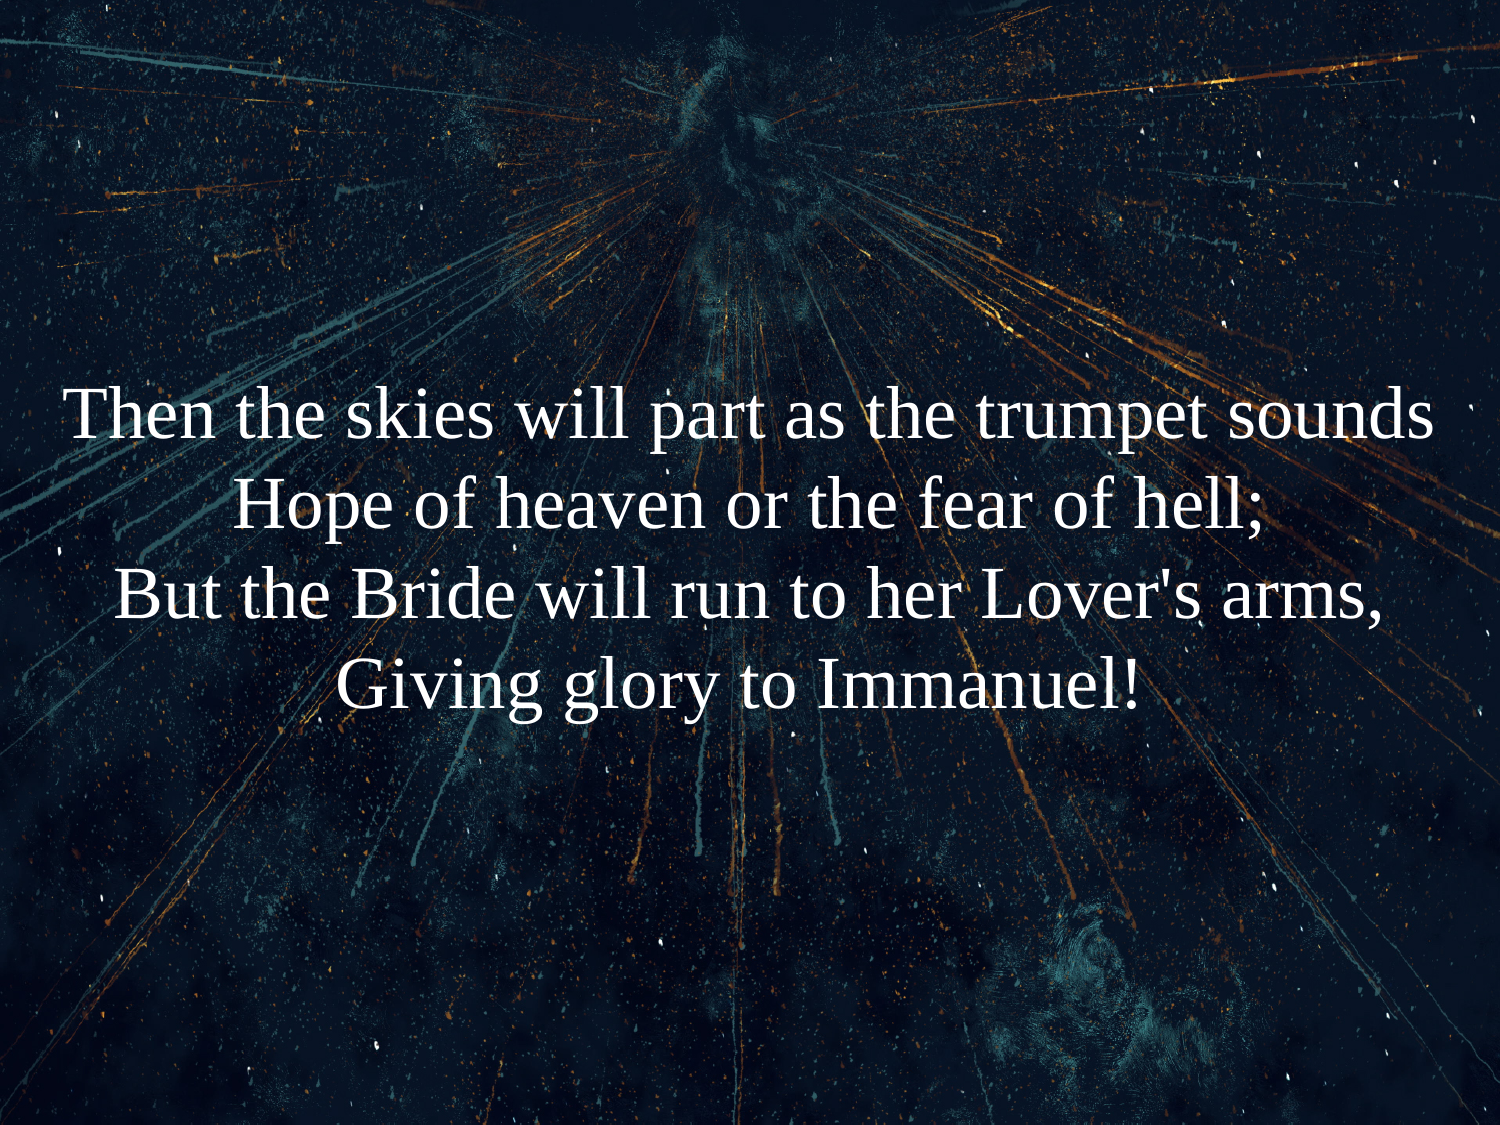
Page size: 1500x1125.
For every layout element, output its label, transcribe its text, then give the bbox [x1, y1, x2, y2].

title Then the skies will part as the trumpet sounds Hope of heaven or the fear of hell; But the Bride will run to her Lover's arms, Giving glory to Immanuel! [37, 450, 1463, 638]
picture [0, 0, 1500, 1125]
